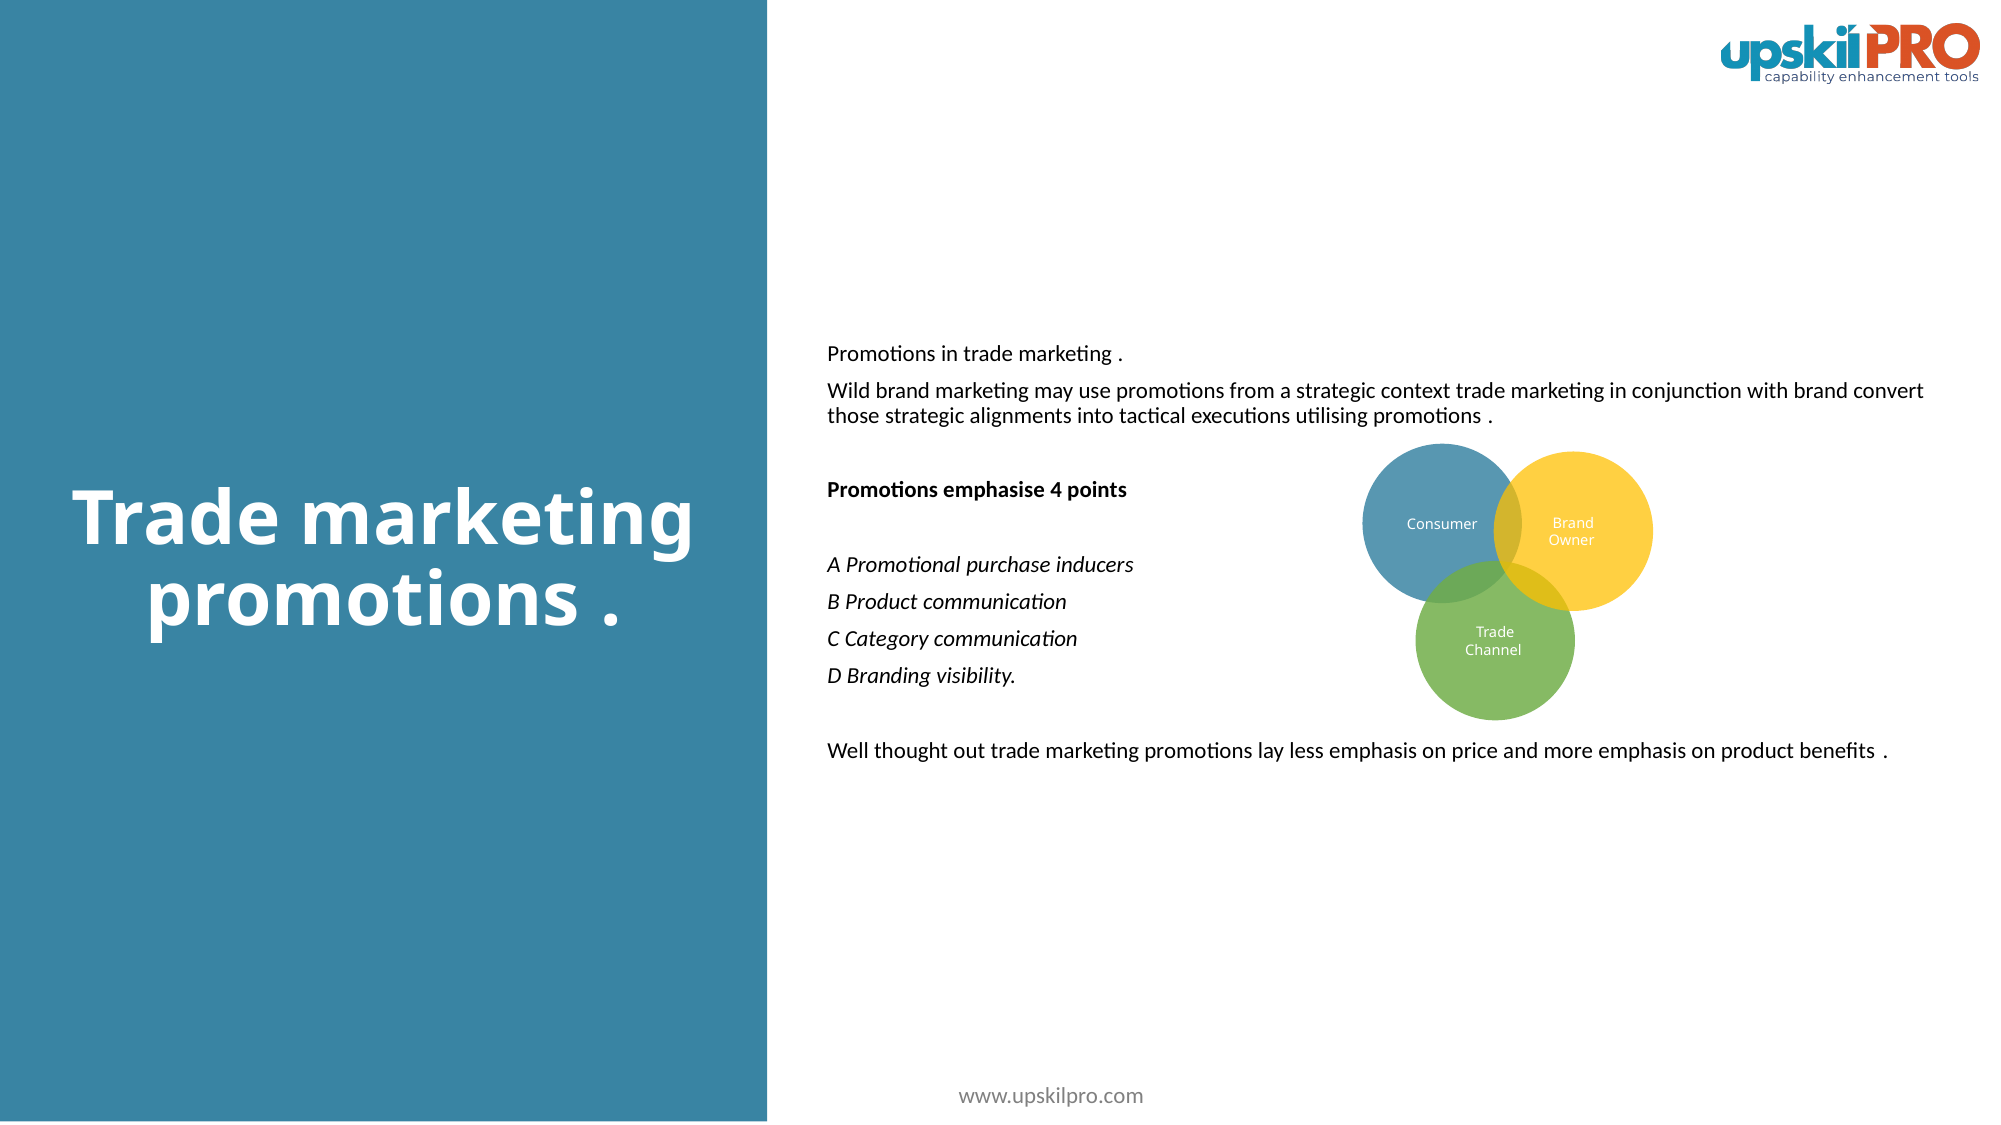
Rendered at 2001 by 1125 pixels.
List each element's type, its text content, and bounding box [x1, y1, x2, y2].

picture [1721, 23, 1980, 84]
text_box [1362, 443, 1654, 721]
text_box Promotions in trade marketing . Wild brand marketing may use promotions from a strategic context trade marketing in conjunction with brand convert those strategic alignments into tactical executions utilising promotions . Promotions emphasise 4 points A Promotional purchase inducers B Product communication C Category communication D Branding visibility. Well thought out trade marketing promotions lay less emphasis on price and more emphasis on product benefits . [812, 172, 1943, 1082]
footer www.upskilpro.com [713, 1064, 1389, 1125]
text_box [742, 97, 1405, 428]
text_box Trade marketing promotions . [0, 0, 768, 1122]
